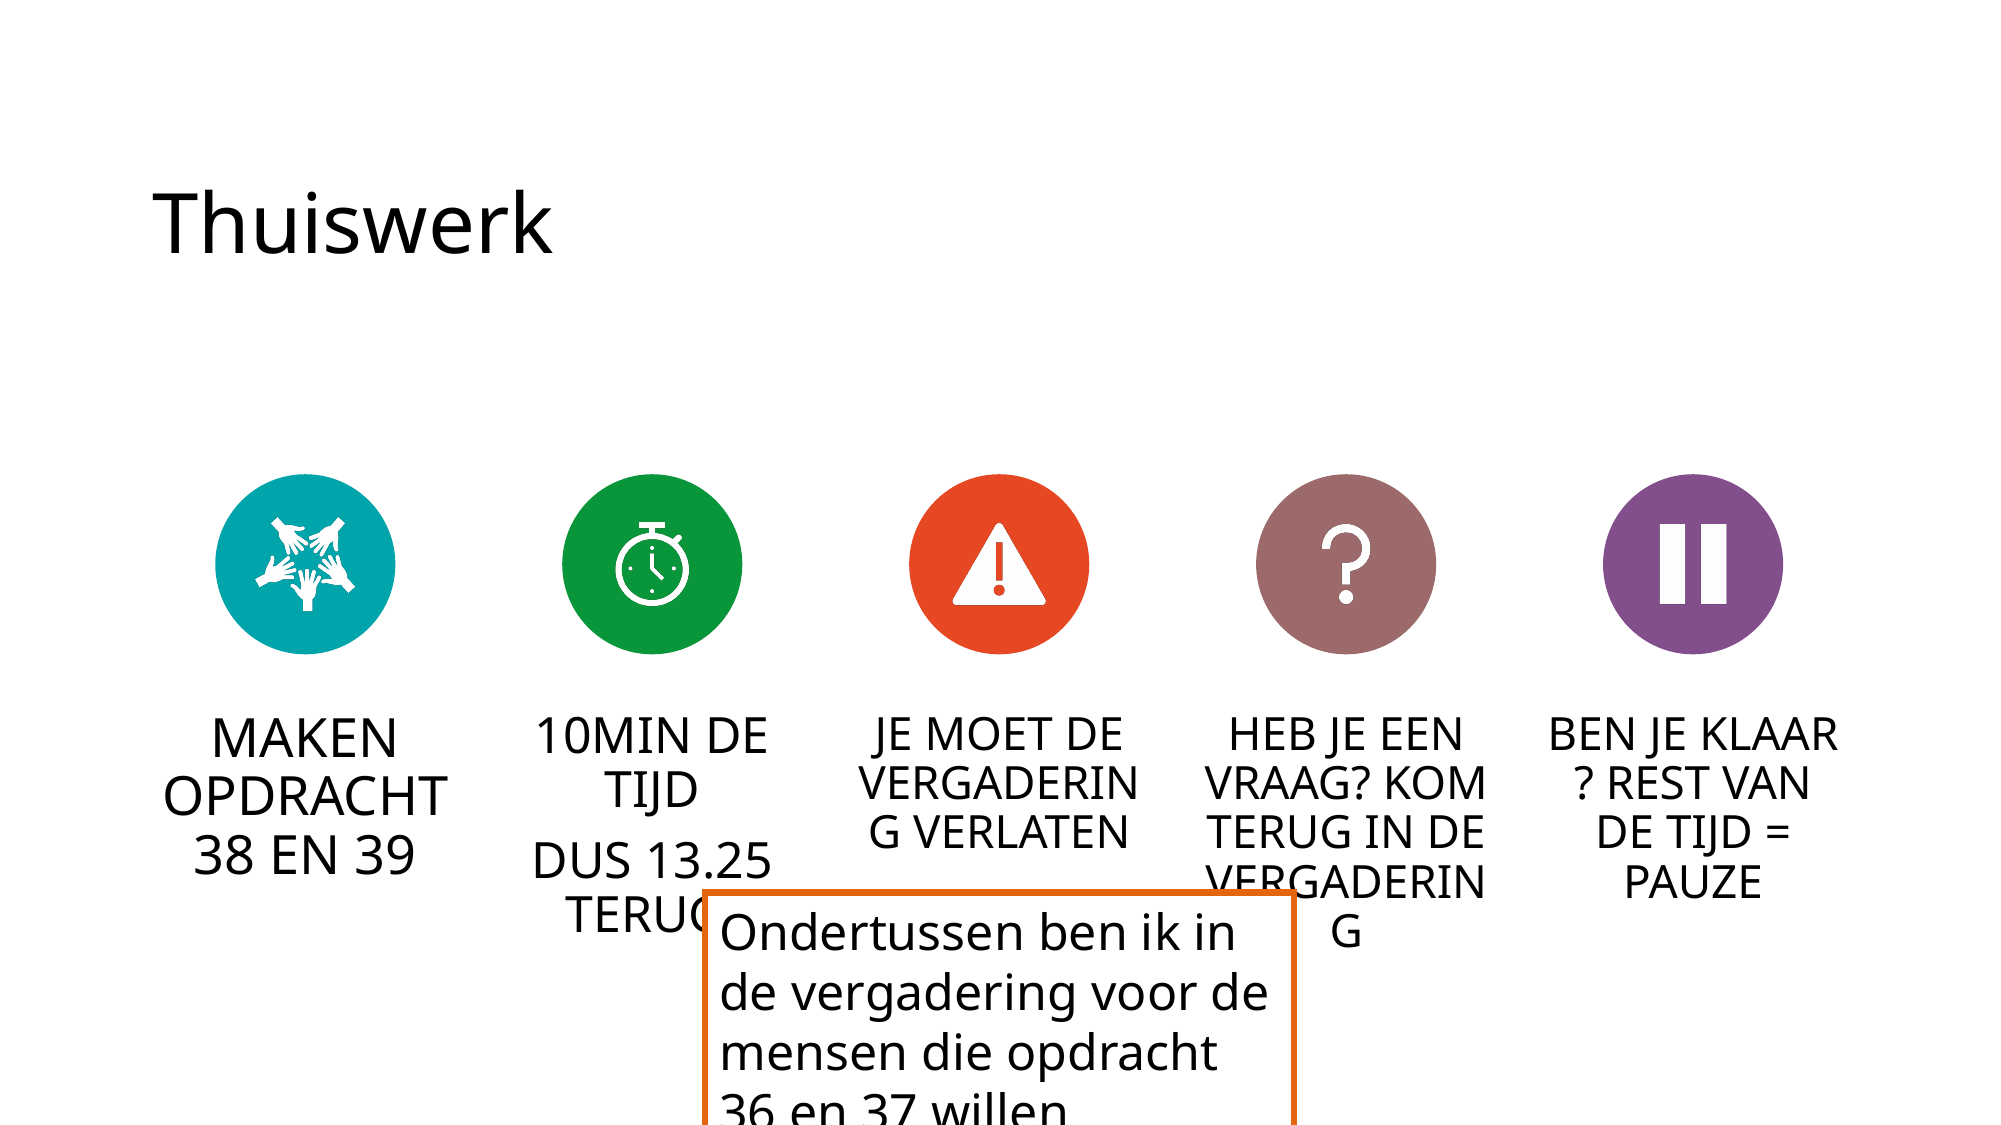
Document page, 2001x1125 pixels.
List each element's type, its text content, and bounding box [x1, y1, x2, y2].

title Thuiswerk [137, 131, 1862, 309]
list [137, 284, 1861, 1029]
text_box Ondertussen ben ik in de vergadering voor de mensen die opdracht 36 en 37 willen bespreken [704, 1029, 1295, 1125]
